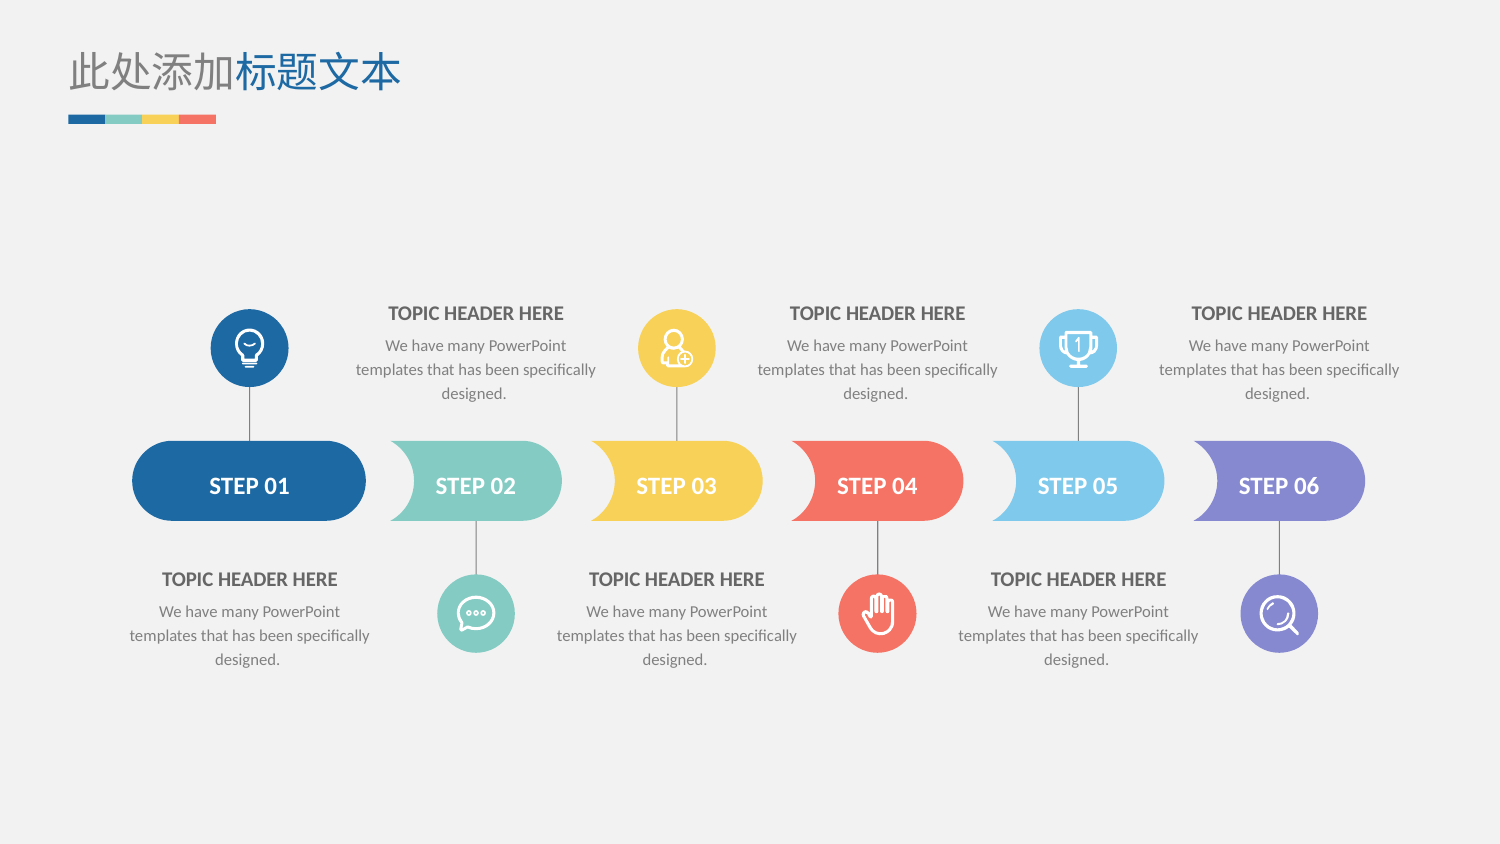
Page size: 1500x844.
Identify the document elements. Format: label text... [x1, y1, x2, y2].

text_box [132, 440, 366, 521]
text_box [456, 595, 496, 632]
text_box [1193, 440, 1366, 521]
text_box [235, 328, 265, 368]
text_box TOPIC HEADER HERE We have many PowerPoint templates that has been specifically designed. [355, 294, 597, 403]
text_box [1240, 574, 1319, 653]
text_box 此处添加标题文本 [68, 45, 524, 96]
text_box STEP 05 [1020, 463, 1137, 500]
text_box [591, 440, 763, 521]
text_box [791, 440, 964, 521]
text_box STEP 04 [819, 463, 936, 500]
text_box [437, 574, 515, 653]
text_box STEP 02 [417, 463, 535, 500]
text_box TOPIC HEADER HERE We have many PowerPoint templates that has been specifically designed. [556, 560, 798, 669]
text_box TOPIC HEADER HERE We have many PowerPoint templates that has been specifically designed. [129, 560, 370, 669]
text_box [838, 574, 917, 653]
text_box [638, 309, 716, 388]
text_box TOPIC HEADER HERE We have many PowerPoint templates that has been specifically designed. [958, 560, 1199, 669]
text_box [68, 114, 217, 125]
text_box [992, 440, 1165, 521]
text_box [1039, 309, 1118, 388]
text_box [1259, 595, 1299, 636]
text_box STEP 06 [1221, 463, 1338, 500]
text_box [210, 309, 289, 388]
text_box STEP 03 [618, 463, 736, 500]
text_box TOPIC HEADER HERE We have many PowerPoint templates that has been specifically designed. [757, 294, 999, 403]
text_box [861, 592, 895, 636]
text_box STEP 01 [191, 463, 308, 500]
text_box [390, 440, 562, 521]
text_box TOPIC HEADER HERE We have many PowerPoint templates that has been specifically designed. [1159, 294, 1400, 403]
text_box [1059, 330, 1099, 368]
text_box [660, 328, 694, 368]
